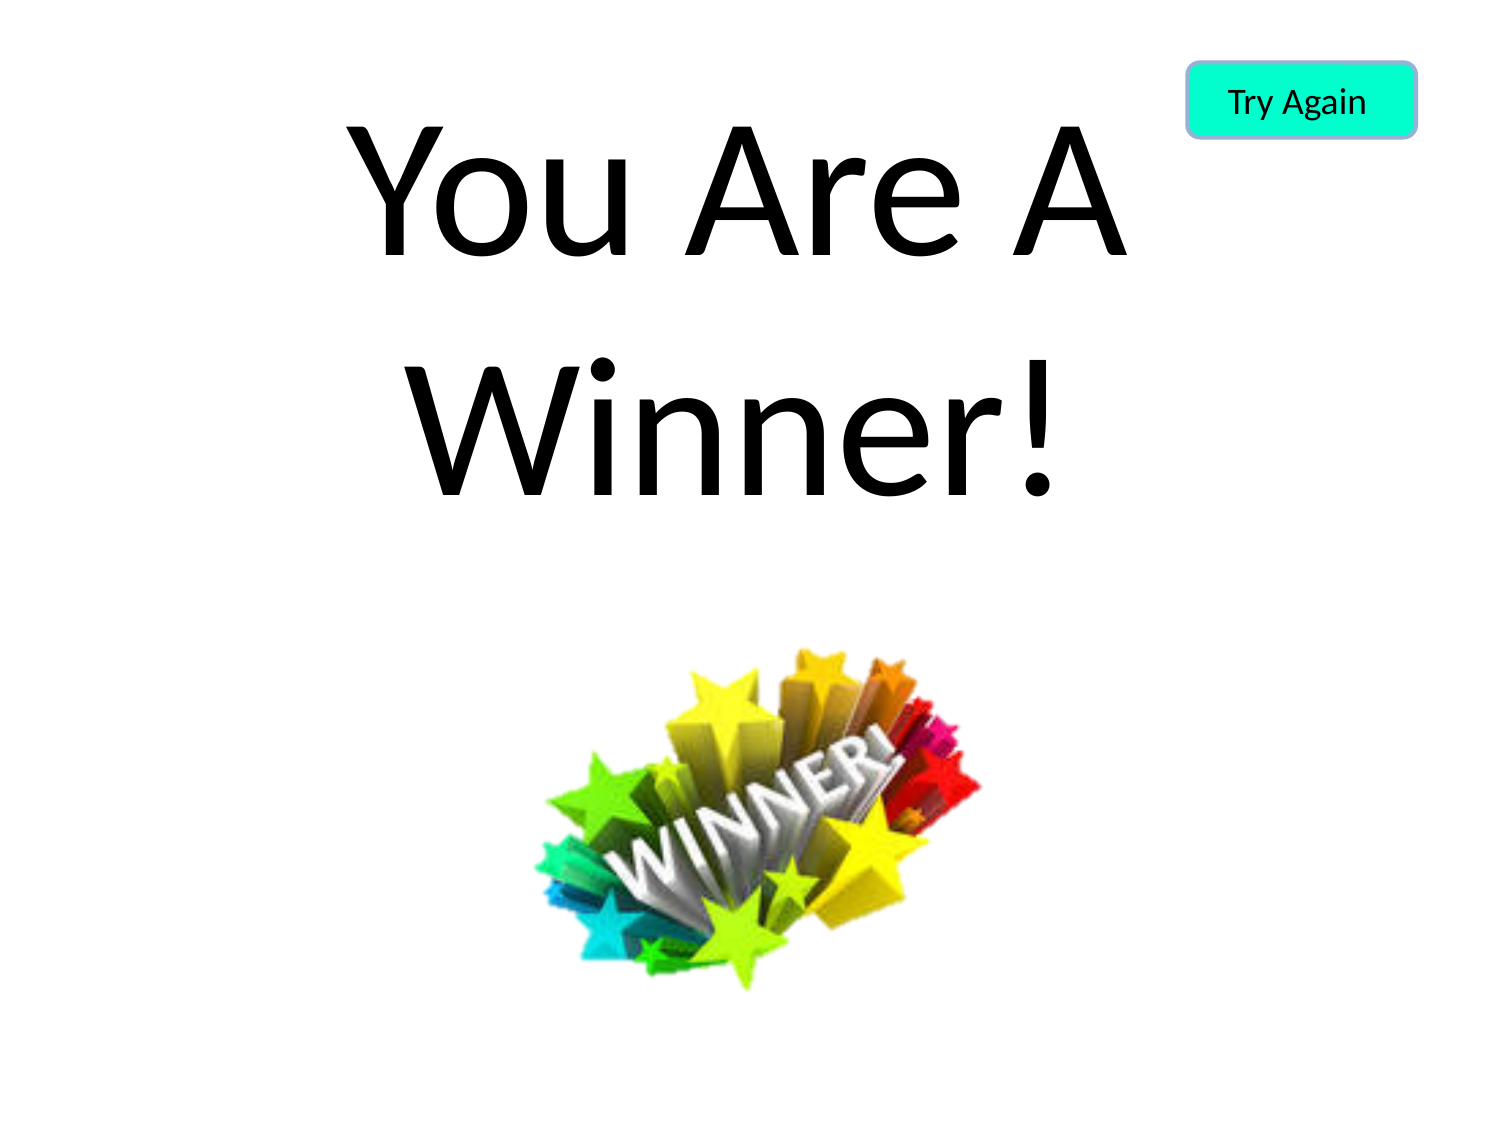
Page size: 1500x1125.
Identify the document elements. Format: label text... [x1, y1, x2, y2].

title You Are A Winner! [99, 174, 1375, 417]
picture [524, 612, 988, 1027]
text_box Try Again [1185, 60, 1419, 140]
